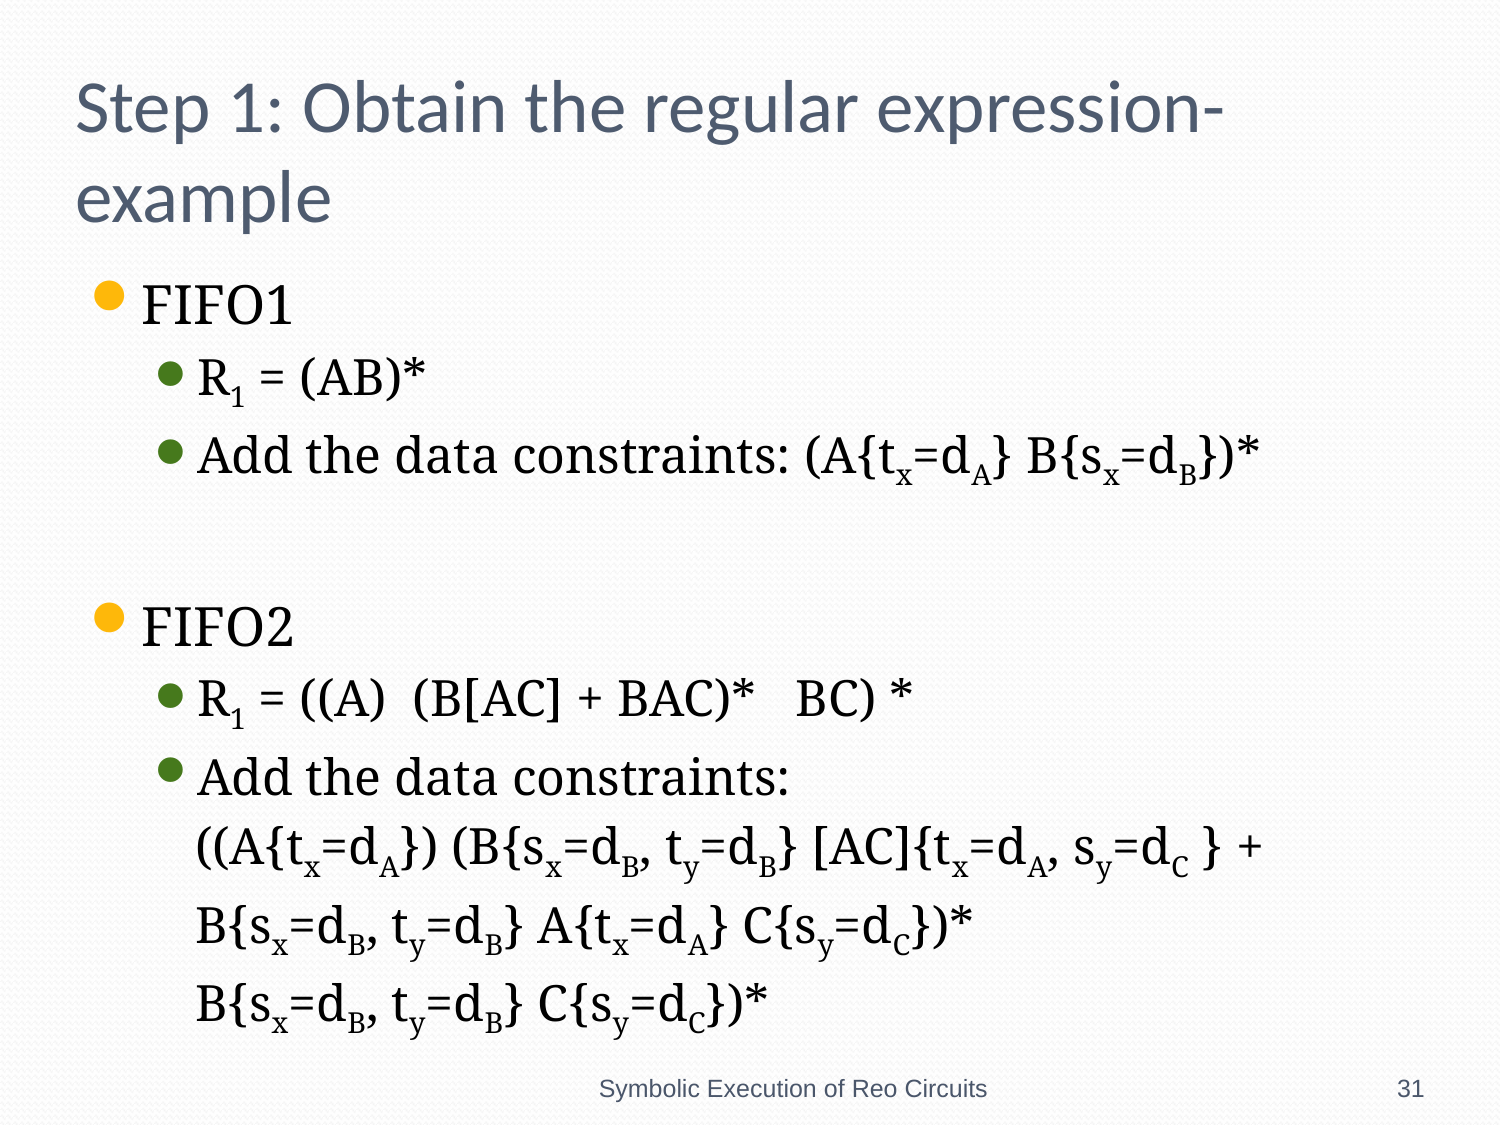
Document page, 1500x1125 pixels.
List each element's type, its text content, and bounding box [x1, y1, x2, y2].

slide_number 31 [1299, 1042, 1425, 1103]
title Step 1: Obtain the regular expression- example [74, 49, 1426, 238]
footer Symbolic Execution of Reo Circuits [437, 1042, 1150, 1103]
list FIFO1 R1 = (AB)* Add the data constraints: (A{tx=dA} B{sx=dB})* FIFO2 R1 = ((A) (B[AC] + BAC)* BC) * Add the data constraints: ((A{tx=dA}) (B{sx=dB, ty=dB} [AC]{tx=dA, sy=dC } + B{sx=dB, ty=dB} A{tx=dA} C{sy=dC})* B{sx=dB, ty=dB} C{sy=dC})* [74, 262, 1426, 1038]
